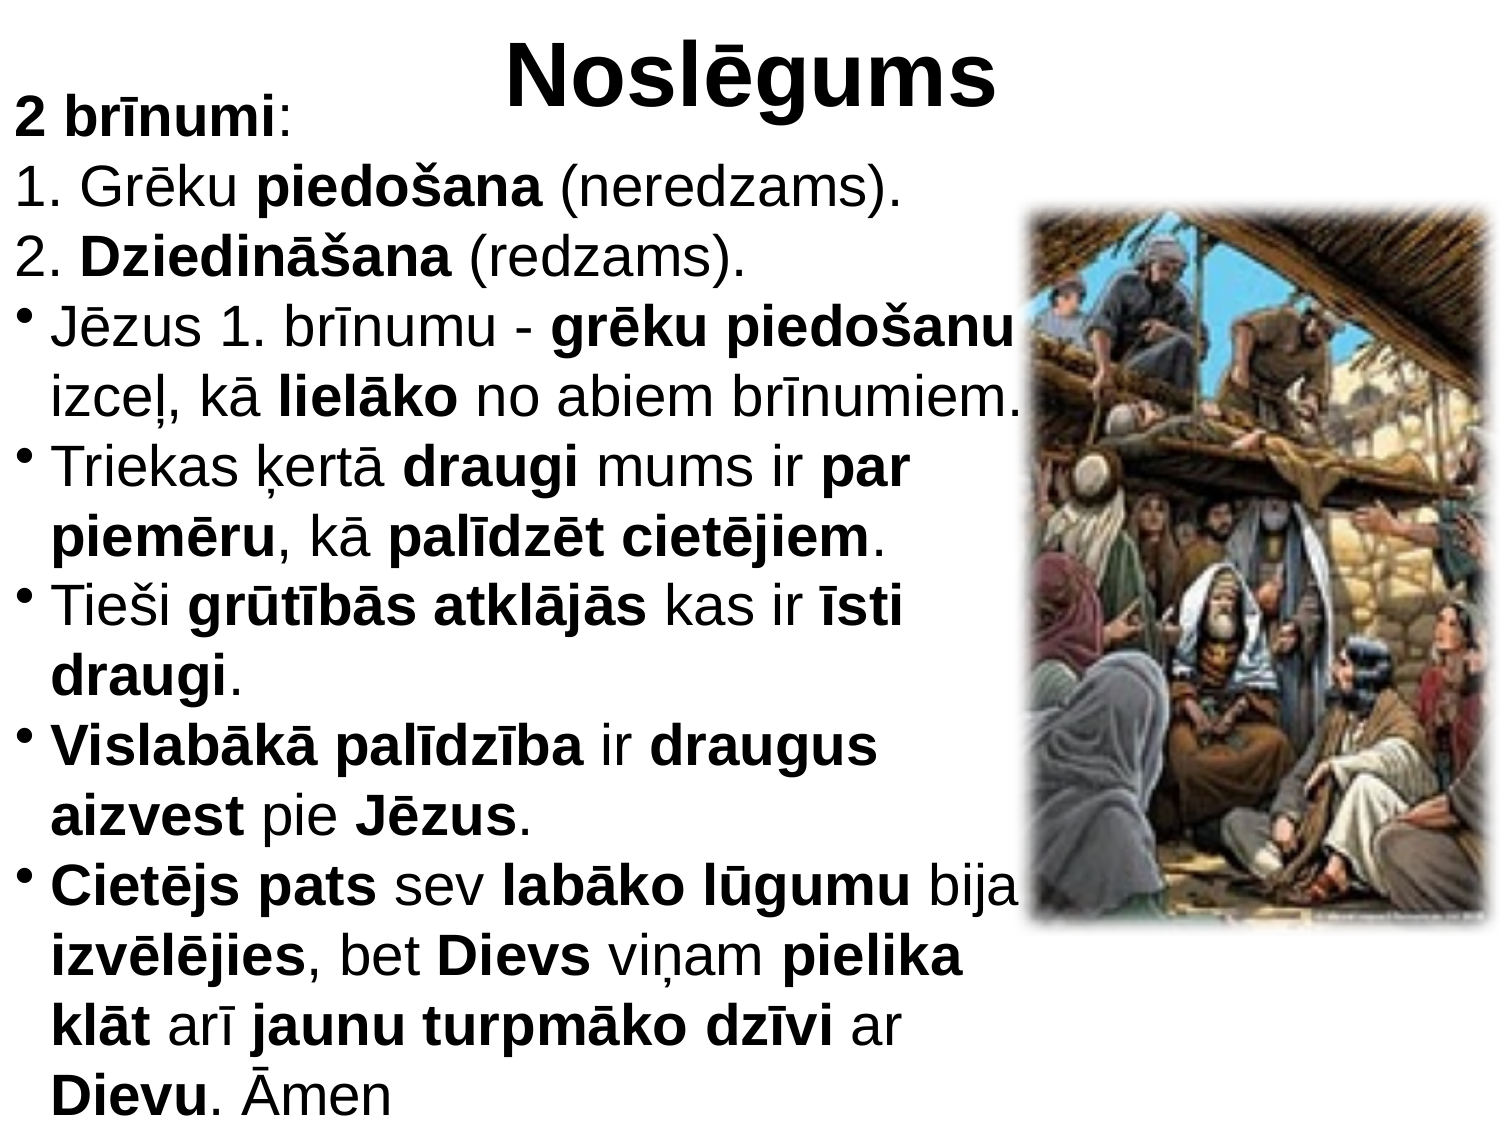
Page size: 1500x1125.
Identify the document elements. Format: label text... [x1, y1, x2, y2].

text_box 2 brīnumi: 1. Grēku piedošana (neredzams). 2. Dziedināšana (redzams). Jēzus 1. brīnumu - grēku piedošanu izceļ, kā lielāko no abiem brīnumiem. Triekas ķertā draugi mums ir par piemēru, kā palīdzēt cietējiem. Tieši grūtībās atklājās kas ir īsti draugi. Vislabākā palīdzība ir draugus aizvest pie Jēzus. Cietējs pats sev labāko lūgumu bija izvēlējies, bet Dievs viņam pielika klāt arī jaunu turpmāko dzīvi ar Dievu. Āmen [0, 70, 1046, 1125]
picture [1013, 195, 1500, 937]
title Noslēgums [76, 0, 1428, 140]
